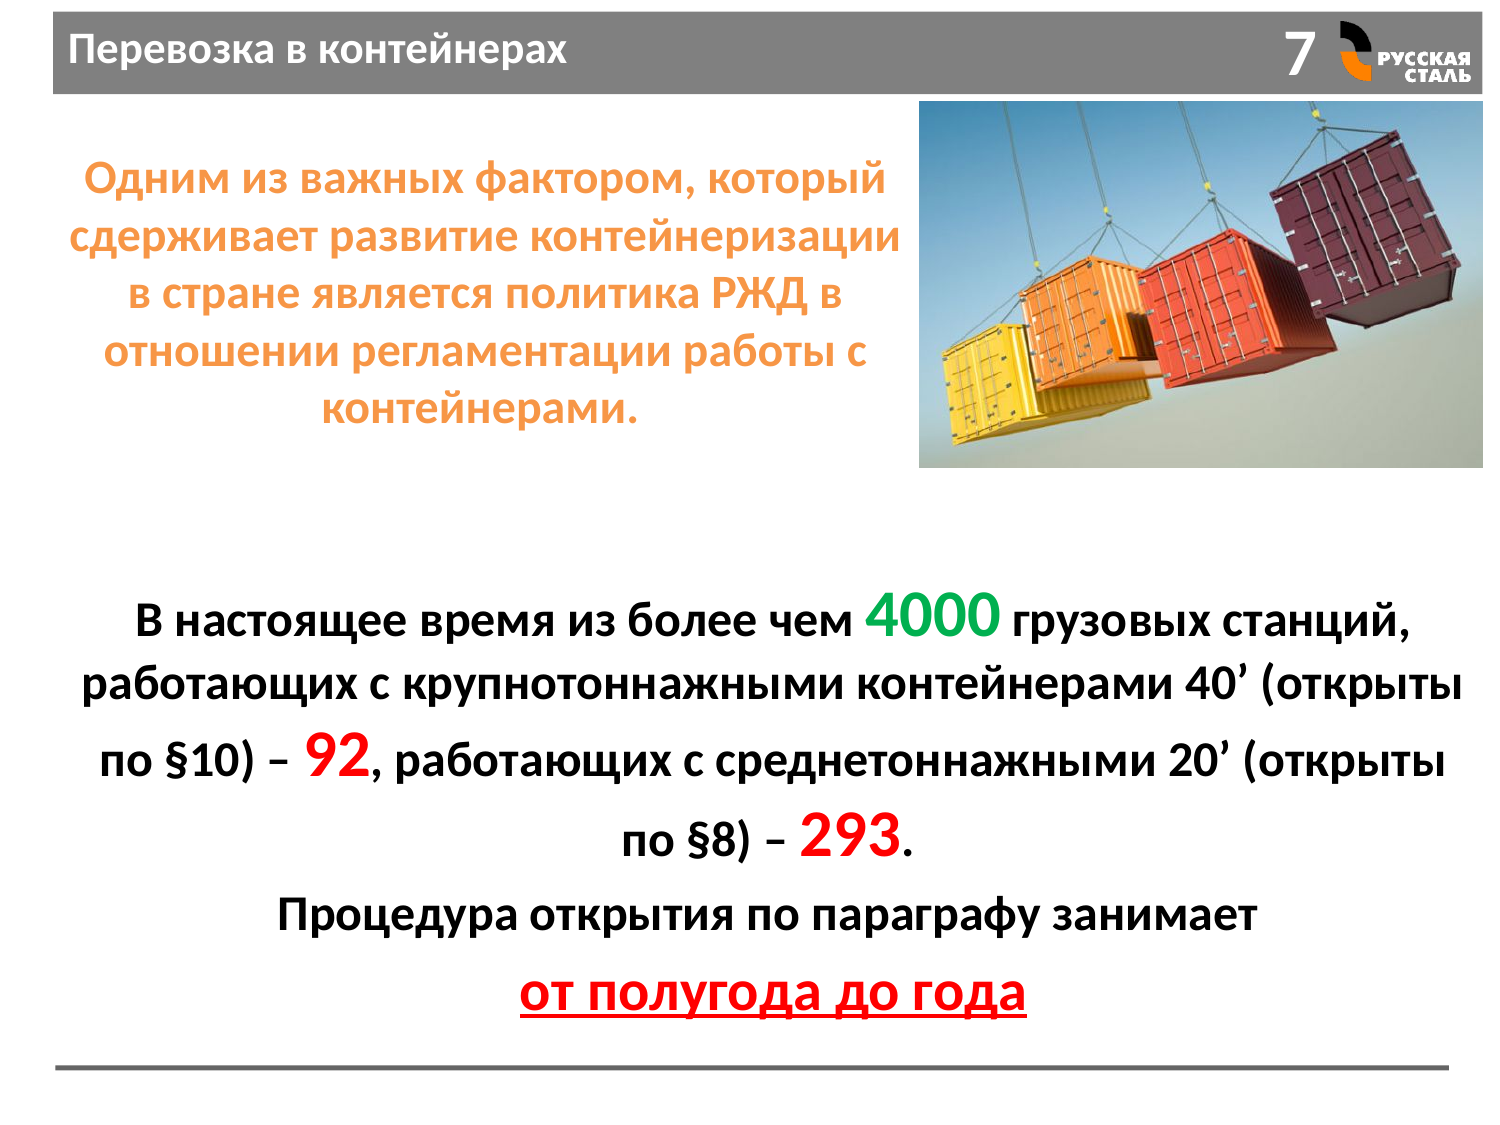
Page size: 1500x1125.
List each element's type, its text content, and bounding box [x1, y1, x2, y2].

list В настоящее время из более чем 4000 грузовых станций, работающих с крупнотоннажными контейнерами 40’ (открыты по §10) – 92, работающих с среднетоннажными 20’ (открыты по §8) – 293. Процедура открытия по параграфу занимает от полугода до года [64, 562, 1483, 1100]
picture [918, 101, 1483, 469]
picture [1340, 21, 1473, 85]
text_box Перевозка в контейнерах [53, 11, 1268, 95]
title Одним из важных фактором, который сдерживает развитие контейнеризации в стране является политика РЖД в отношении регламентации работы с контейнерами. [53, 111, 913, 468]
text_box Перевозка в контейнерах [1332, 11, 1483, 95]
text_box 7 [1268, 0, 1332, 96]
text_box [55, 1065, 64, 1071]
